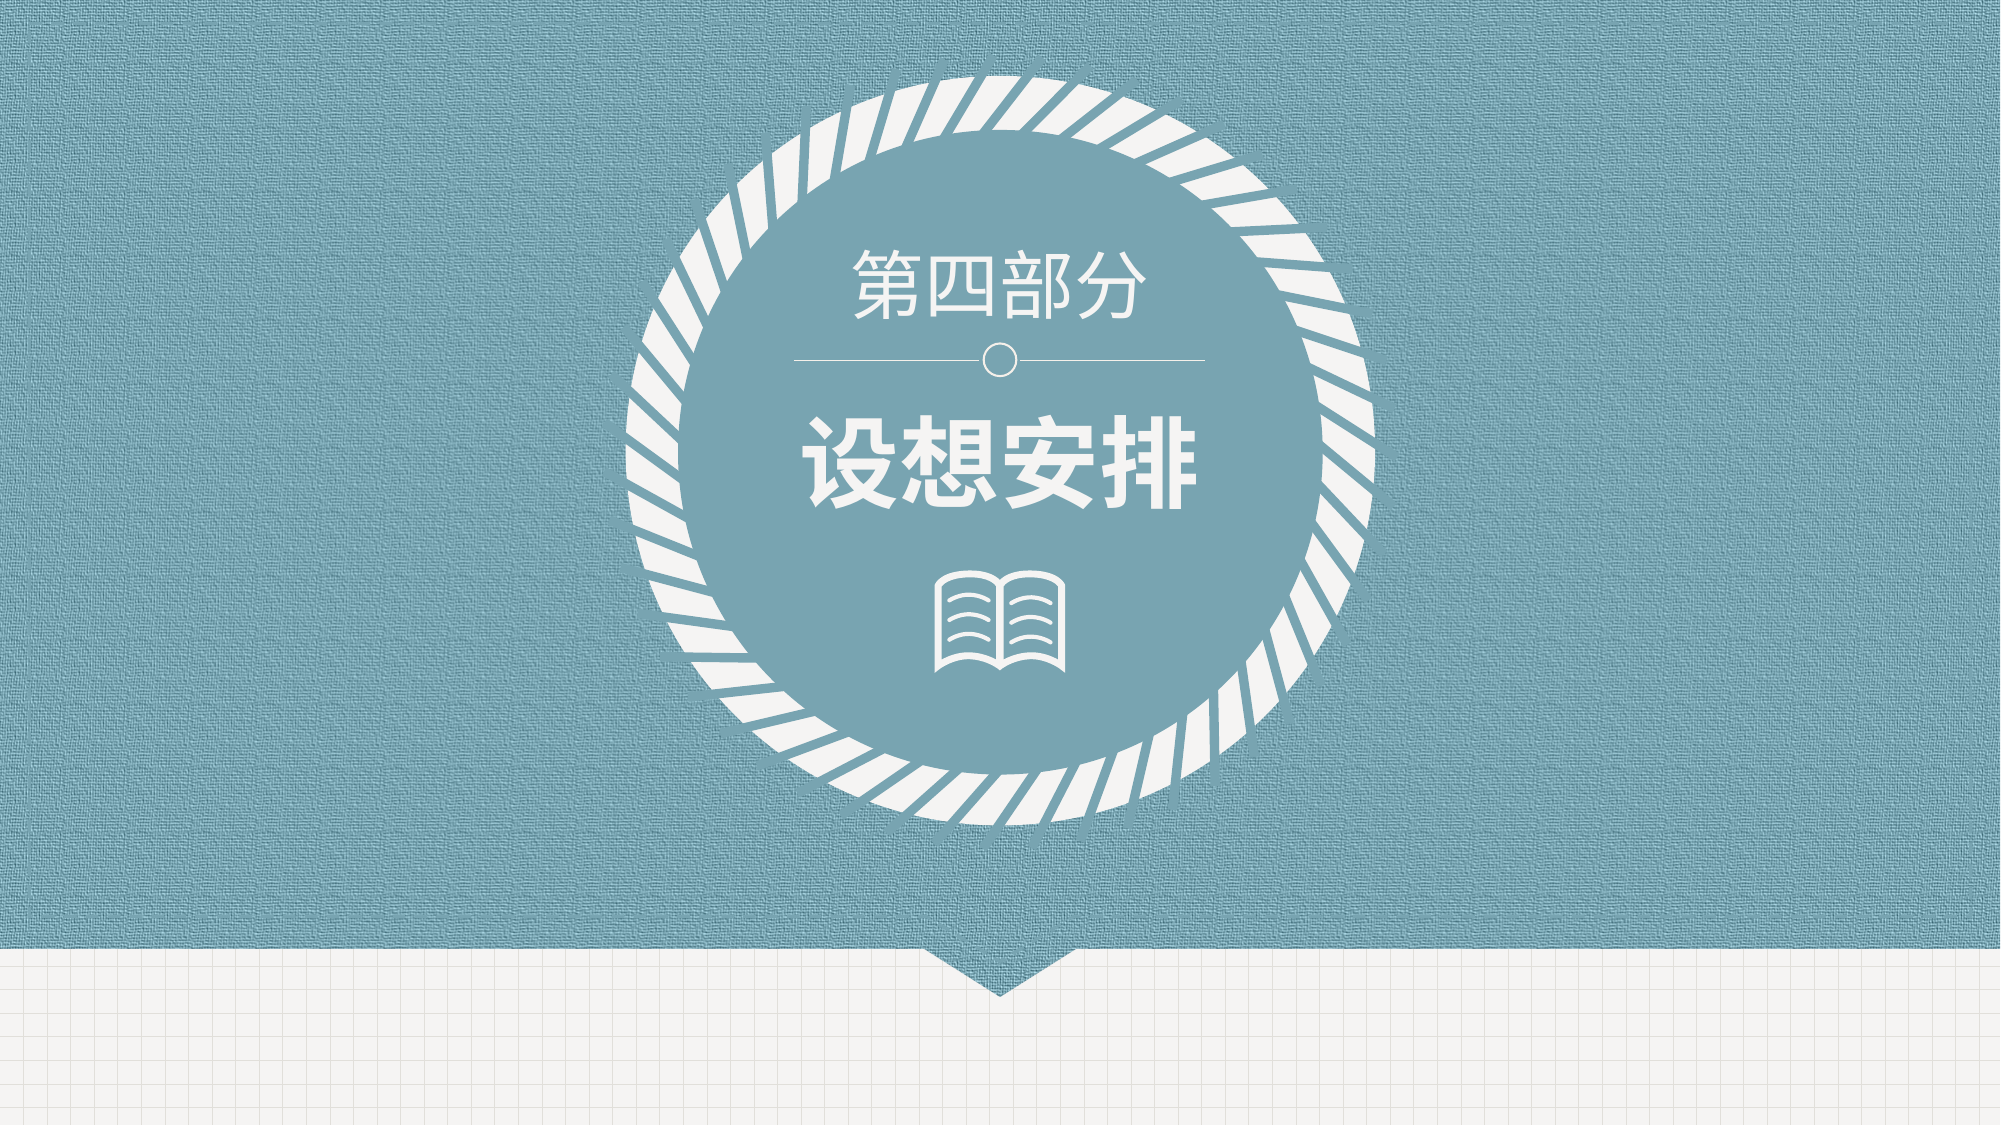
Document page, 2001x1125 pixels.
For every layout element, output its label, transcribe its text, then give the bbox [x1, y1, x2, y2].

list 设想安排 [718, 406, 1280, 524]
list 第四部分 [793, 241, 1207, 339]
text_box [934, 570, 1066, 673]
picture [0, 0, 2001, 997]
